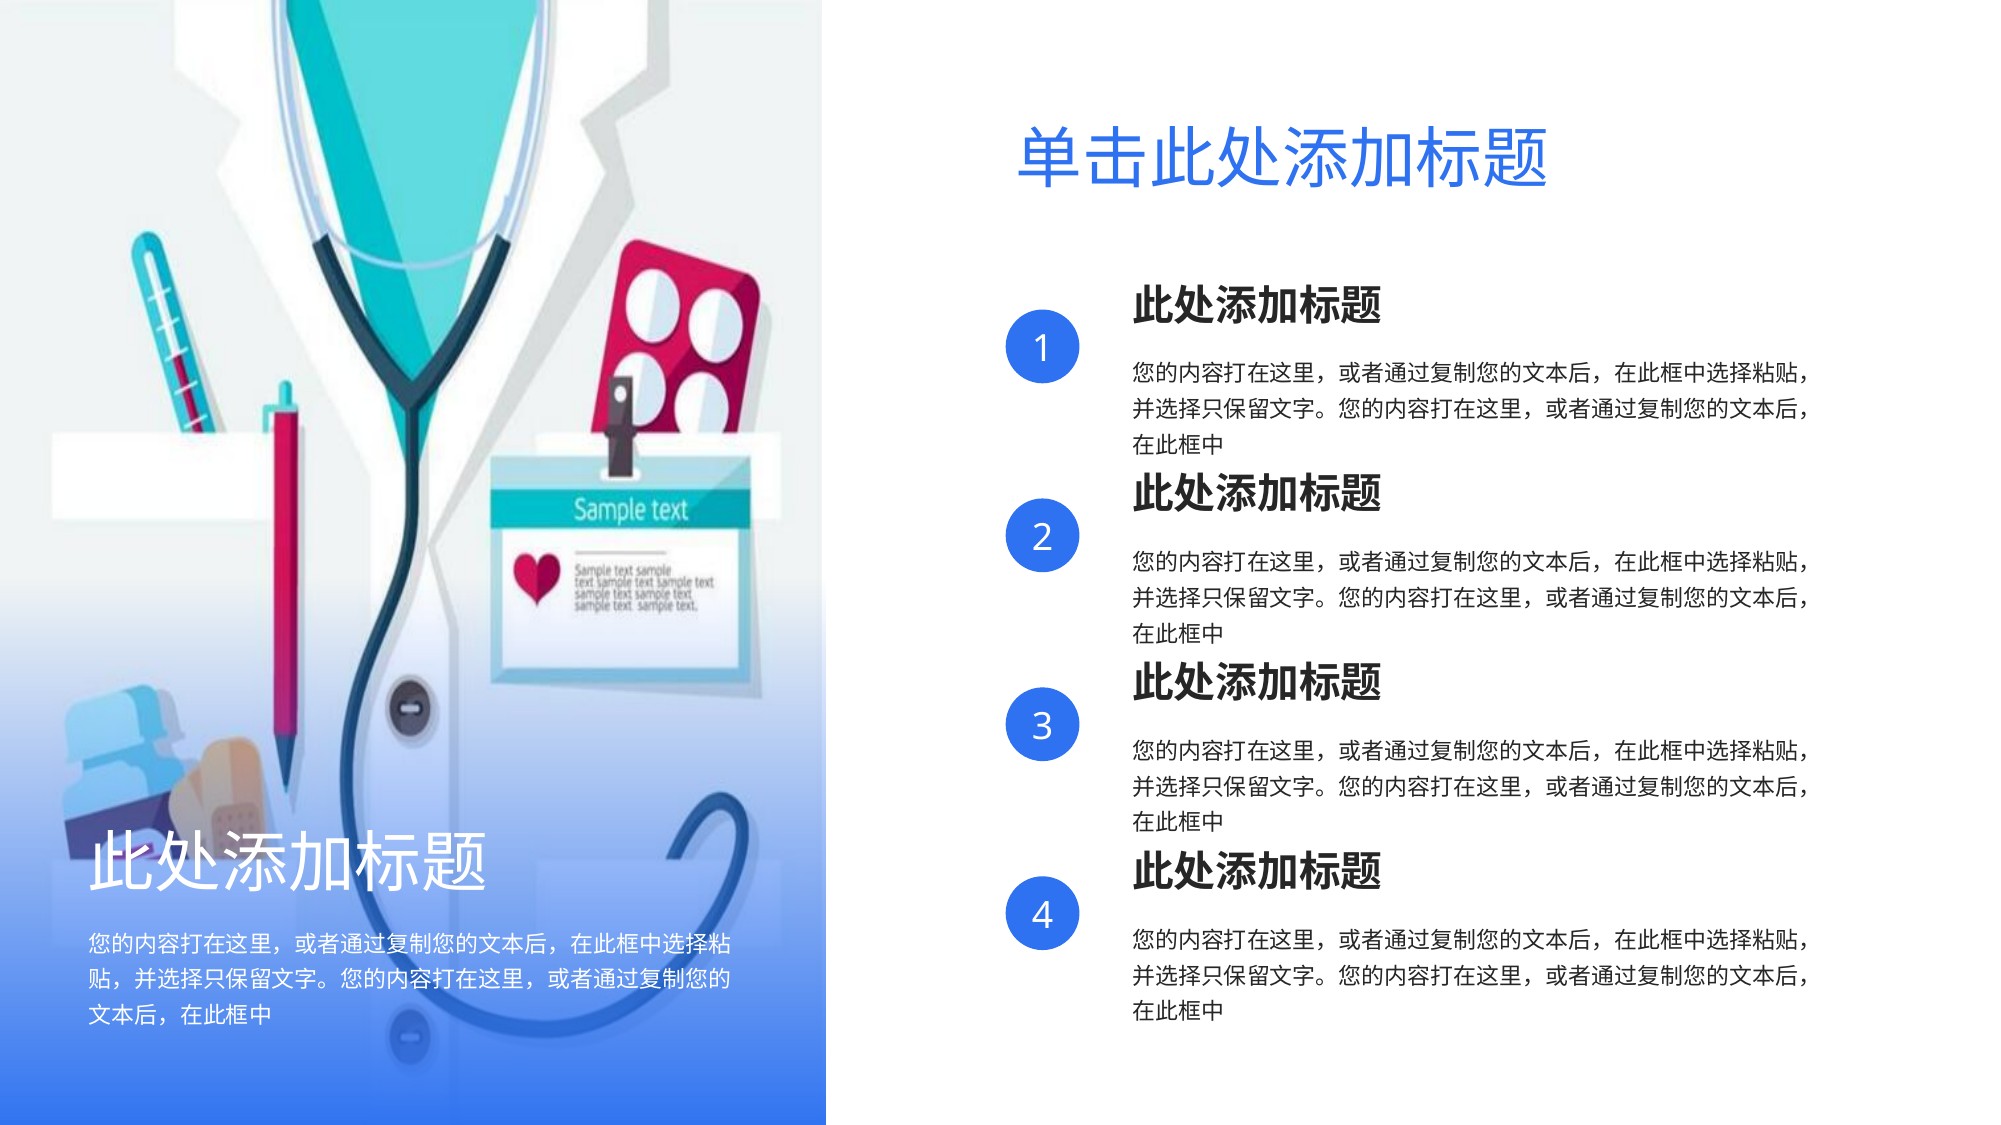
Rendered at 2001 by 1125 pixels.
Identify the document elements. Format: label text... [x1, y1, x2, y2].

text_box 您的内容打在这里，或者通过复制您的文本后，在此框中选择粘贴，并选择只保留文字。您的内容打在这里，或者通过复制您的文本后，在此框中 [1117, 343, 1825, 459]
text_box 您的内容打在这里，或者通过复制您的文本后，在此框中选择粘贴，并选择只保留文字。您的内容打在这里，或者通过复制您的文本后，在此框中 [1117, 532, 1825, 648]
picture [0, 0, 822, 1125]
text_box 您的内容打在这里，或者通过复制您的文本后，在此框中选择粘贴，并选择只保留文字。您的内容打在这里，或者通过复制您的文本后，在此框中 [1117, 909, 1825, 1032]
text_box 4 [1004, 875, 1081, 952]
text_box 单击此处添加标题 [1000, 108, 1565, 203]
text_box 您的内容打在这里，或者通过复制您的文本后，在此框中选择粘贴，并选择只保留文字。您的内容打在这里，或者通过复制您的文本后，在此框中 [1117, 721, 1825, 837]
text_box 2 [1004, 497, 1081, 574]
text_box 此处添加标题 [1117, 837, 1825, 903]
text_box 1 [1004, 308, 1081, 385]
text_box 3 [1004, 686, 1081, 763]
text_box 此处添加标题 [1117, 648, 1825, 714]
text_box 此处添加标题 [1117, 459, 1825, 525]
text_box 此处添加标题 [1117, 270, 1825, 336]
text_box [822, 578, 826, 1125]
